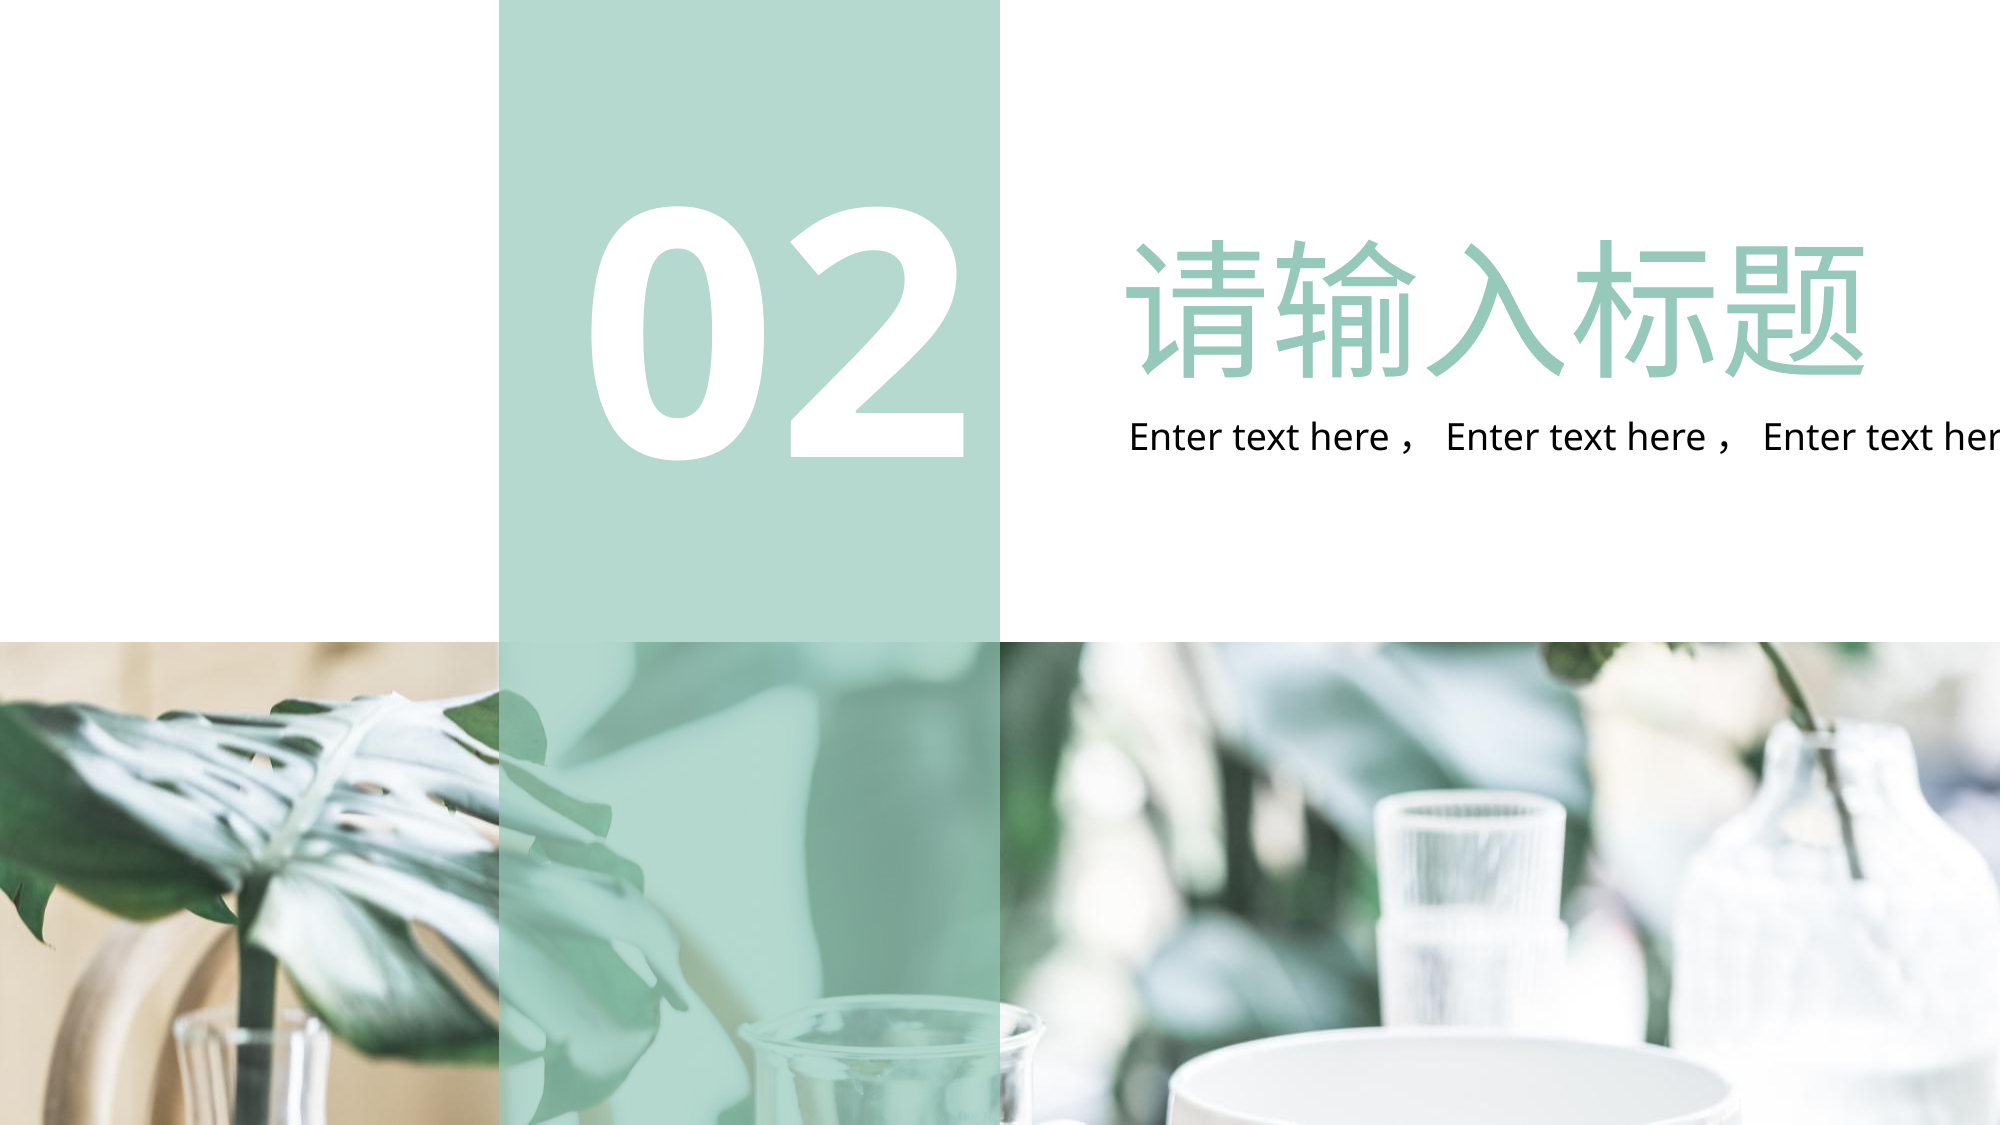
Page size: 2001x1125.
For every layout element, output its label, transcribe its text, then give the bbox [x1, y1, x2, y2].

text_box 请输入标题 [1027, 209, 1964, 404]
text_box [498, 0, 1001, 643]
text_box Enter text here，Enter text here，Enter text here [1113, 405, 2000, 466]
picture [0, 642, 2000, 1125]
text_box 02 [565, 104, 991, 535]
